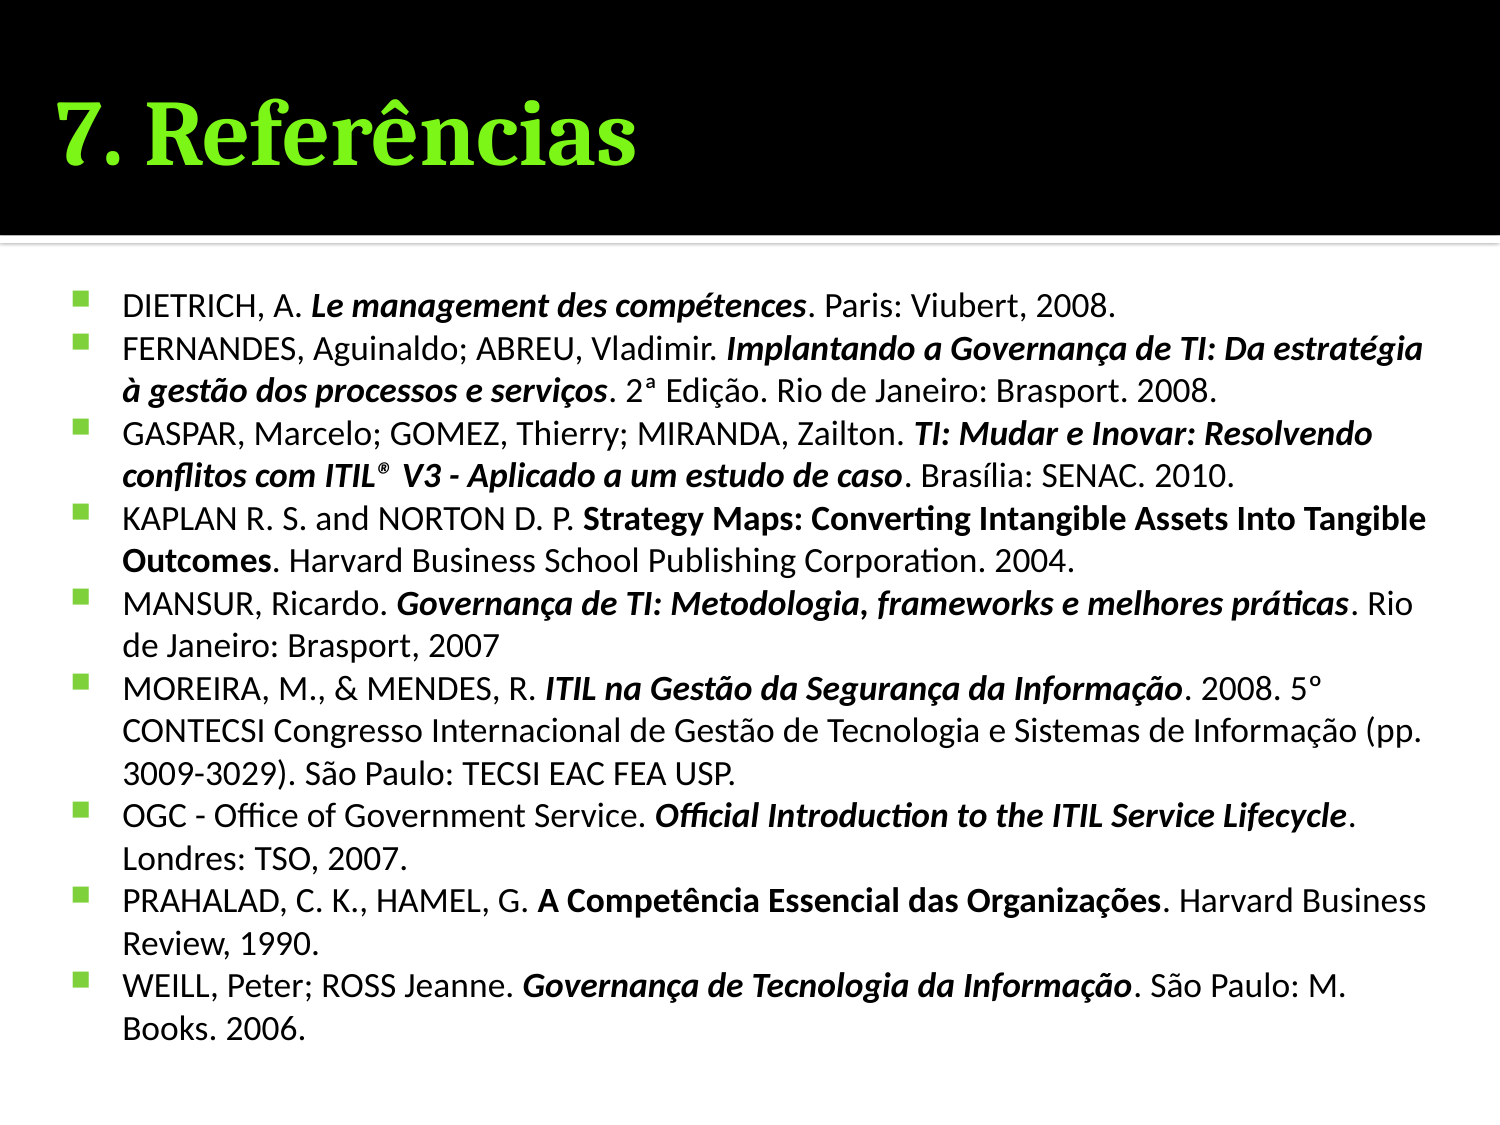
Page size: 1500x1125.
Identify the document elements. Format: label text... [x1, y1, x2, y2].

title 7. Referências [41, 25, 1459, 231]
list DIETRICH, A. Le management des compétences. Paris: Viubert, 2008. FERNANDES, Aguinaldo; ABREU, Vladimir. Implantando a Governança de TI: Da estratégia à gestão dos processos e serviços. 2ª Edição. Rio de Janeiro: Brasport. 2008. GASPAR, Marcelo; GOMEZ, Thierry; MIRANDA, Zailton. TI: Mudar e Inovar: Resolvendo conflitos com ITIL® V3 - Aplicado a um estudo de caso. Brasília: SENAC. 2010. KAPLAN R. S. and NORTON D. P. Strategy Maps: Converting Intangible Assets Into Tangible Outcomes. Harvard Business School Publishing Corporation. 2004. MANSUR, Ricardo. Governança de TI: Metodologia, frameworks e melhores práticas. Rio de Janeiro: Brasport, 2007 MOREIRA, M., & MENDES, R. ITIL na Gestão da Segurança da Informação. 2008. 5º CONTECSI Congresso Internacional de Gestão de Tecnologia e Sistemas de Informação (pp. 3009-3029). São Paulo: TECSI EAC FEA USP. OGC - Office of Government Service. Official Introduction to the ITIL Service Lifecycle. Londres: TSO, 2007. PRAHALAD, C. K., HAMEL, G. A Competência Essencial das Organizações. Harvard Business Review, 1990. WEILL, Peter; ROSS Jeanne. Governança de Tecnologia da Informação. São Paulo: M. Books. 2006. [41, 267, 1459, 1094]
